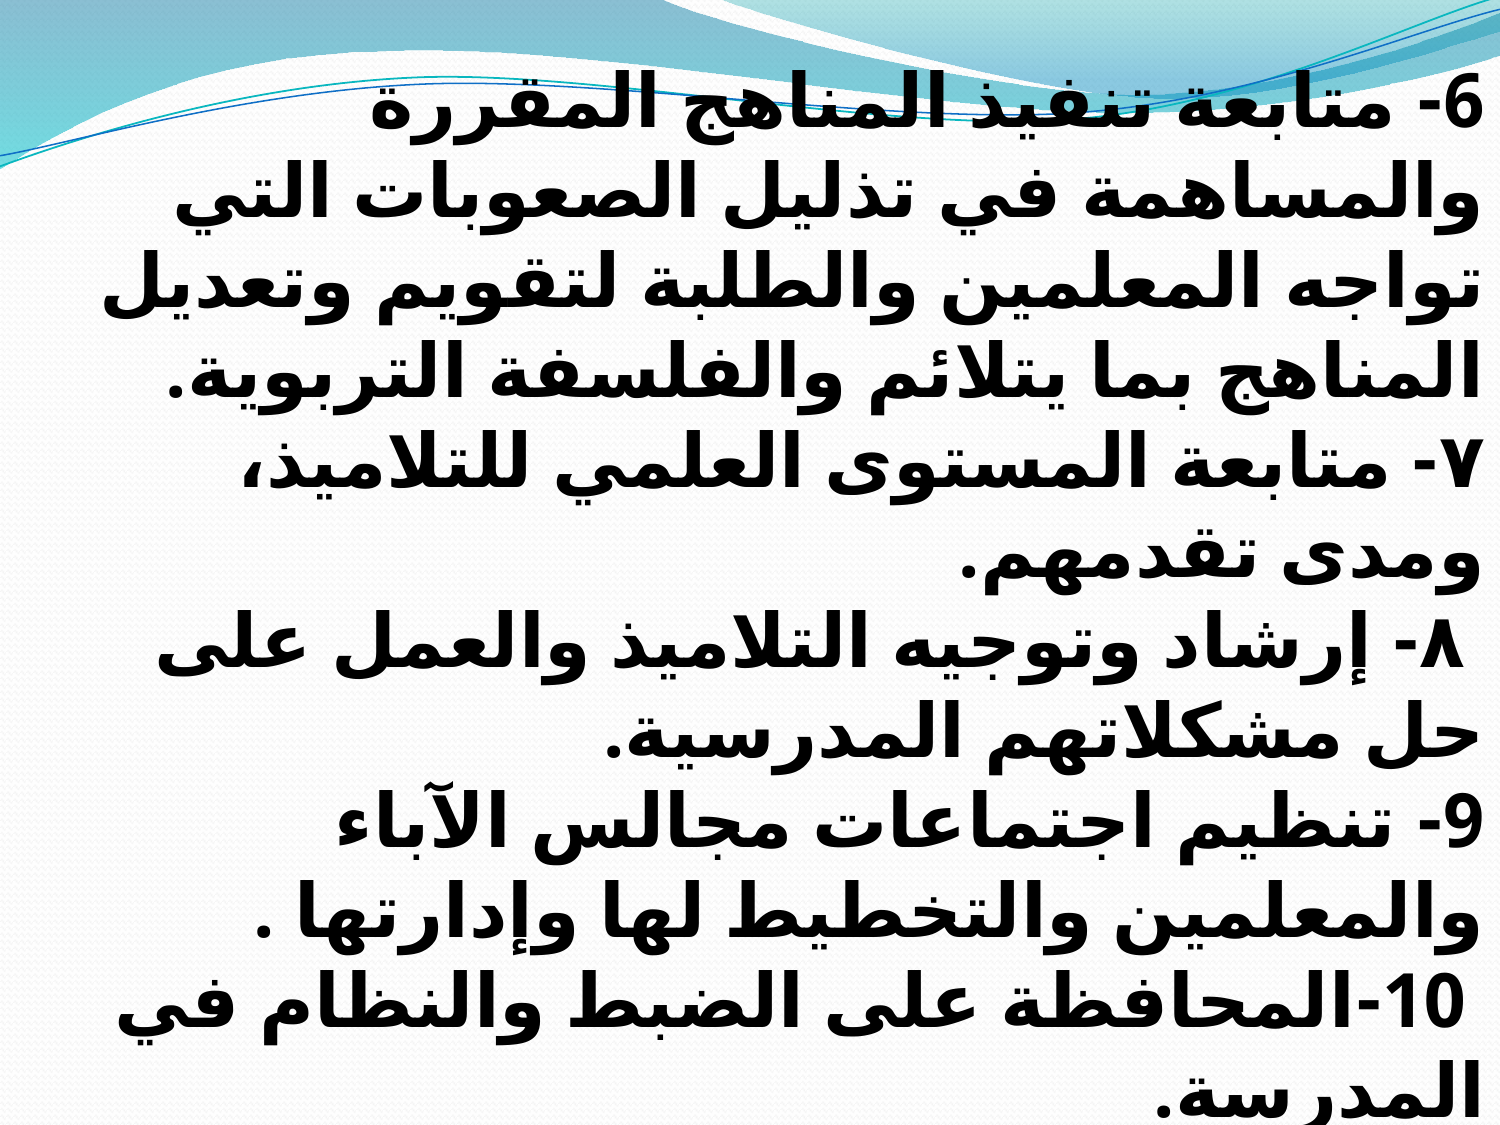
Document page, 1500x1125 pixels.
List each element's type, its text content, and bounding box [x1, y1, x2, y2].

text_box 6- متابعة تنفيذ المناهج المقررة والمساهمة في تذليل الصعوبات التي تواجه المعلمين والطلبة لتقويم وتعديل المناهج بما يتلائم والفلسفة التربوية. ۷- متابعة المستوى العلمي للتلاميذ، ومدى تقدمهم. ۸- إرشاد وتوجيه التلاميذ والعمل على حل مشكلاتهم المدرسية. 9- تنظيم اجتماعات مجالس الآباء والمعلمين والتخطيط لها وإدارتها . 10-المحافظة على الضبط والنظام في المدرسة. [0, 0, 1500, 1125]
